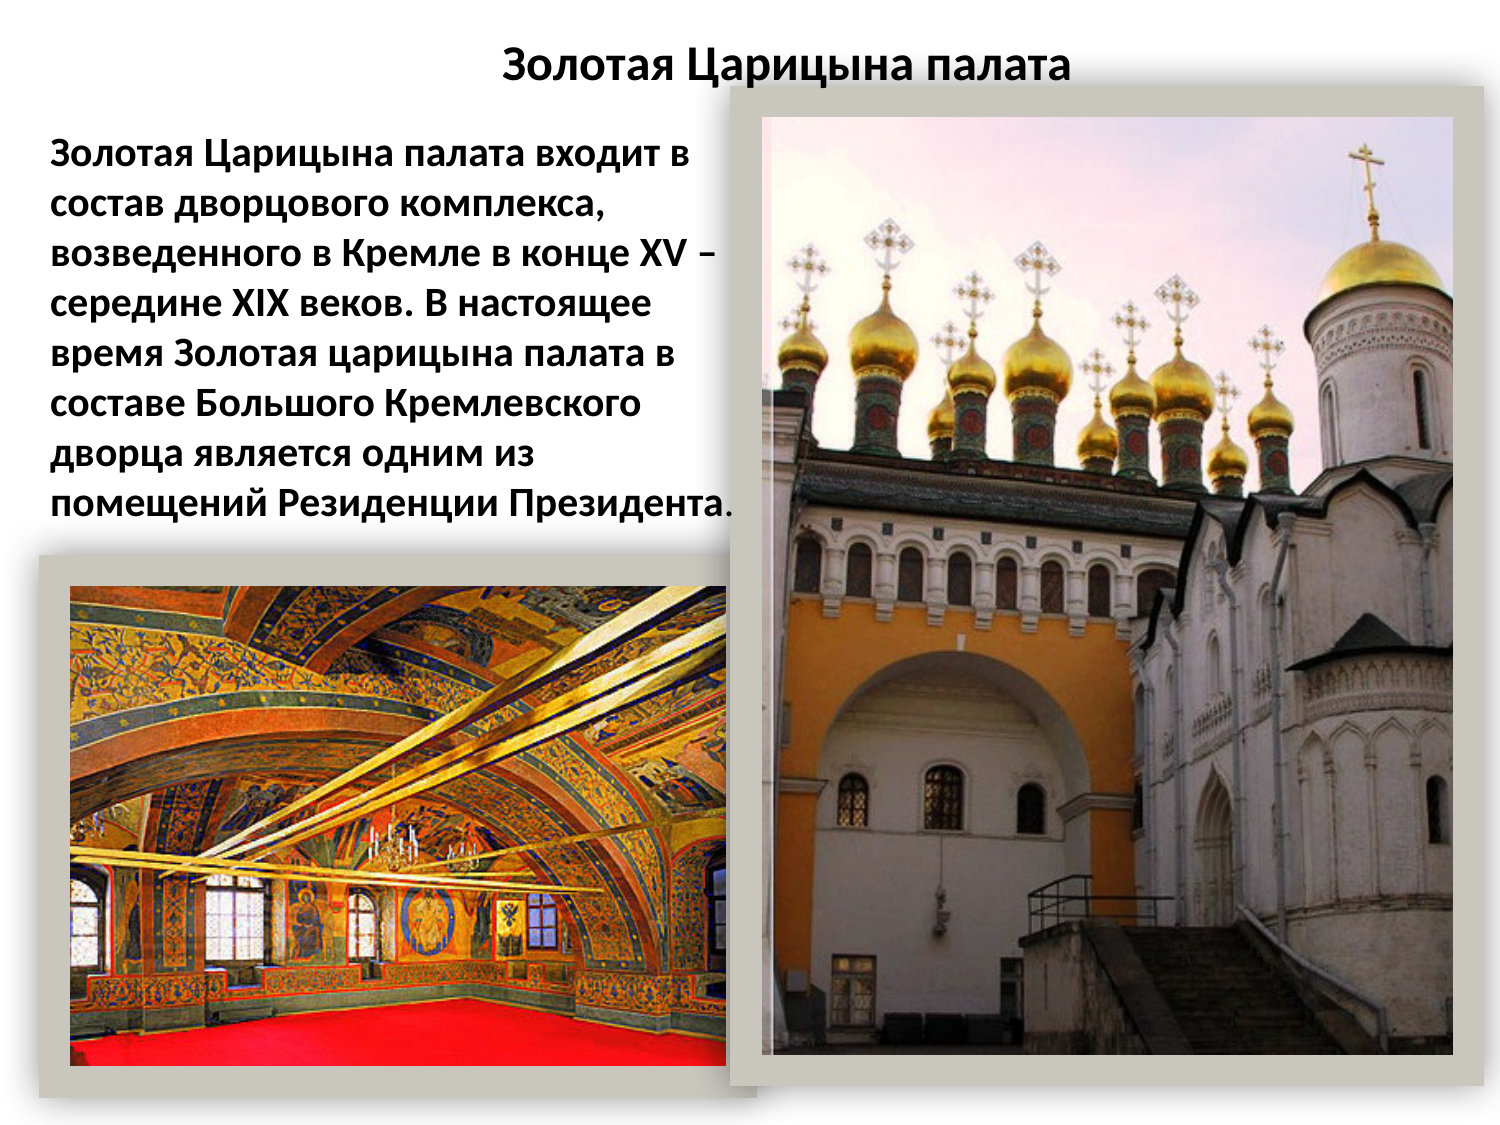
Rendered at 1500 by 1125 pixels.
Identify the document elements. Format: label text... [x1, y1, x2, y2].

text_box Золотая Царицына палата [269, 23, 1306, 99]
picture [761, 116, 1454, 1056]
text_box Золотая Царицына палата входит в состав дворцового комплекса, возведенного в Кремле в конце XV – середине XIX веков. В настоящее время Золотая царицына палата в составе Большого Кремлевского дворца является одним из помещений Резиденции Президента. [35, 117, 750, 532]
picture [70, 585, 727, 1067]
